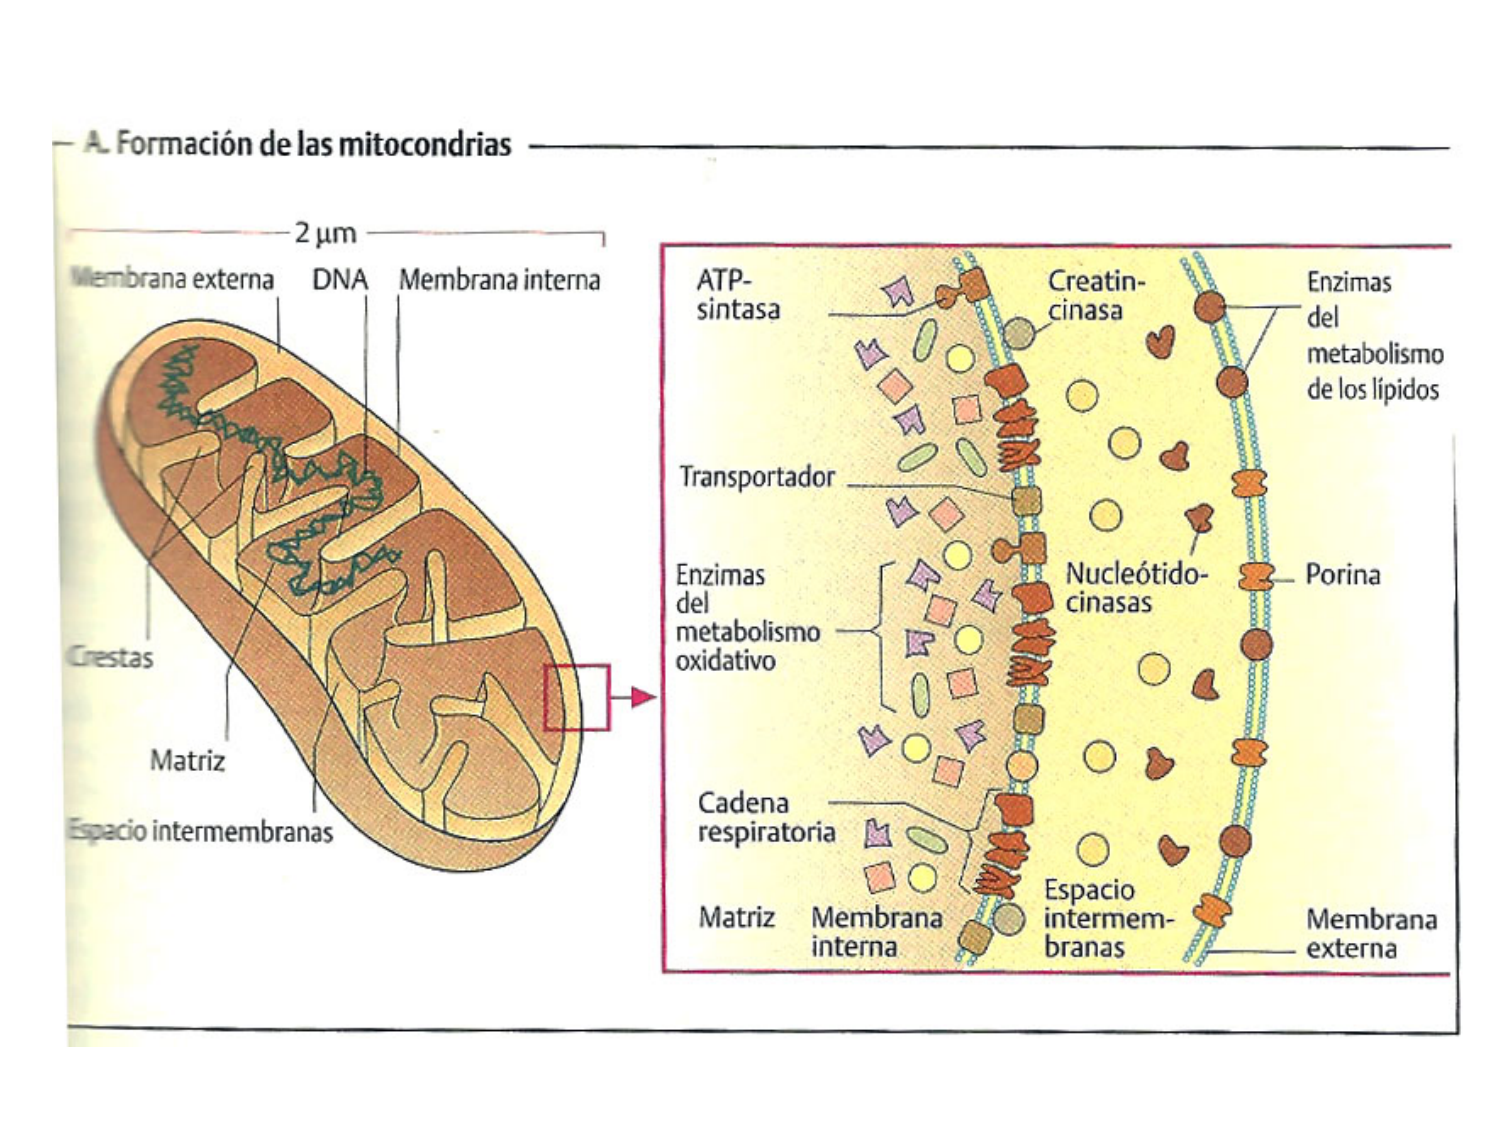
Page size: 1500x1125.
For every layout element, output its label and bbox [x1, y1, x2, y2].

picture [52, 89, 1466, 1048]
